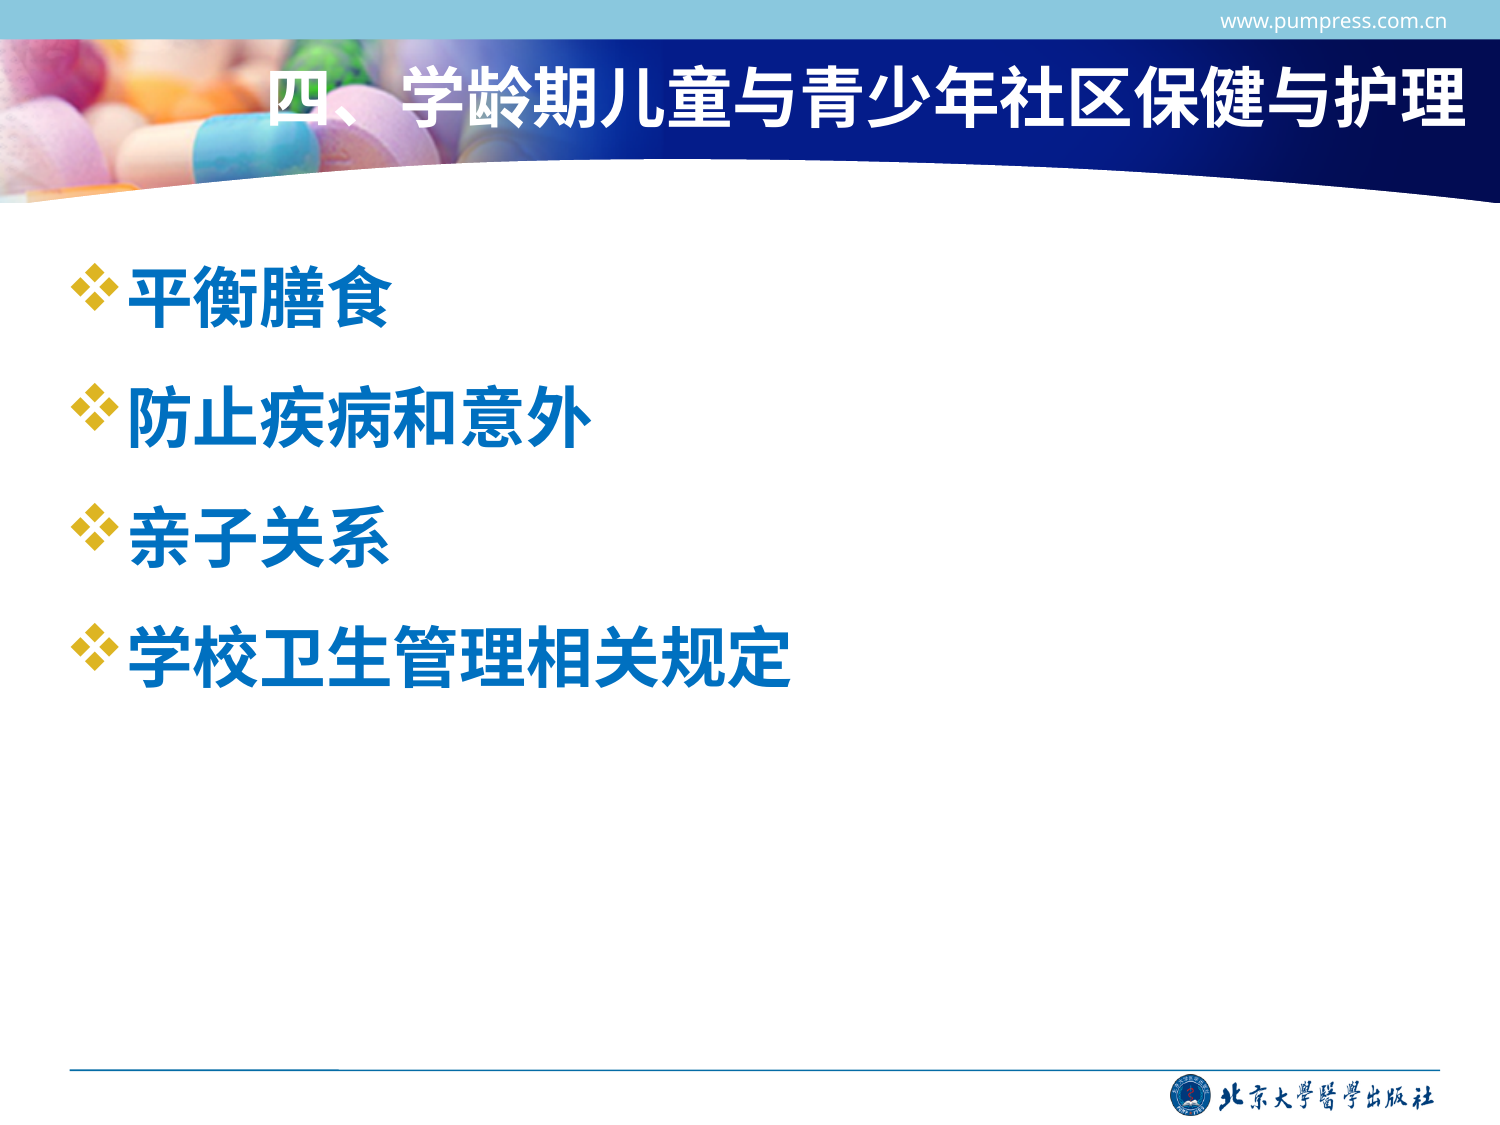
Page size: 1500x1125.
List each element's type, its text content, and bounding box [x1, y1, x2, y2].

list 平衡膳食 防止疾病和意外 亲子关系 学校卫生管理相关规定 [49, 207, 1463, 1026]
title 四、学龄期儿童与青少年社区保健与护理 [194, 49, 1483, 143]
picture [0, 40, 1500, 203]
slide_number www.pumpress.com.cn [1024, 0, 1463, 38]
picture [1170, 1074, 1436, 1118]
